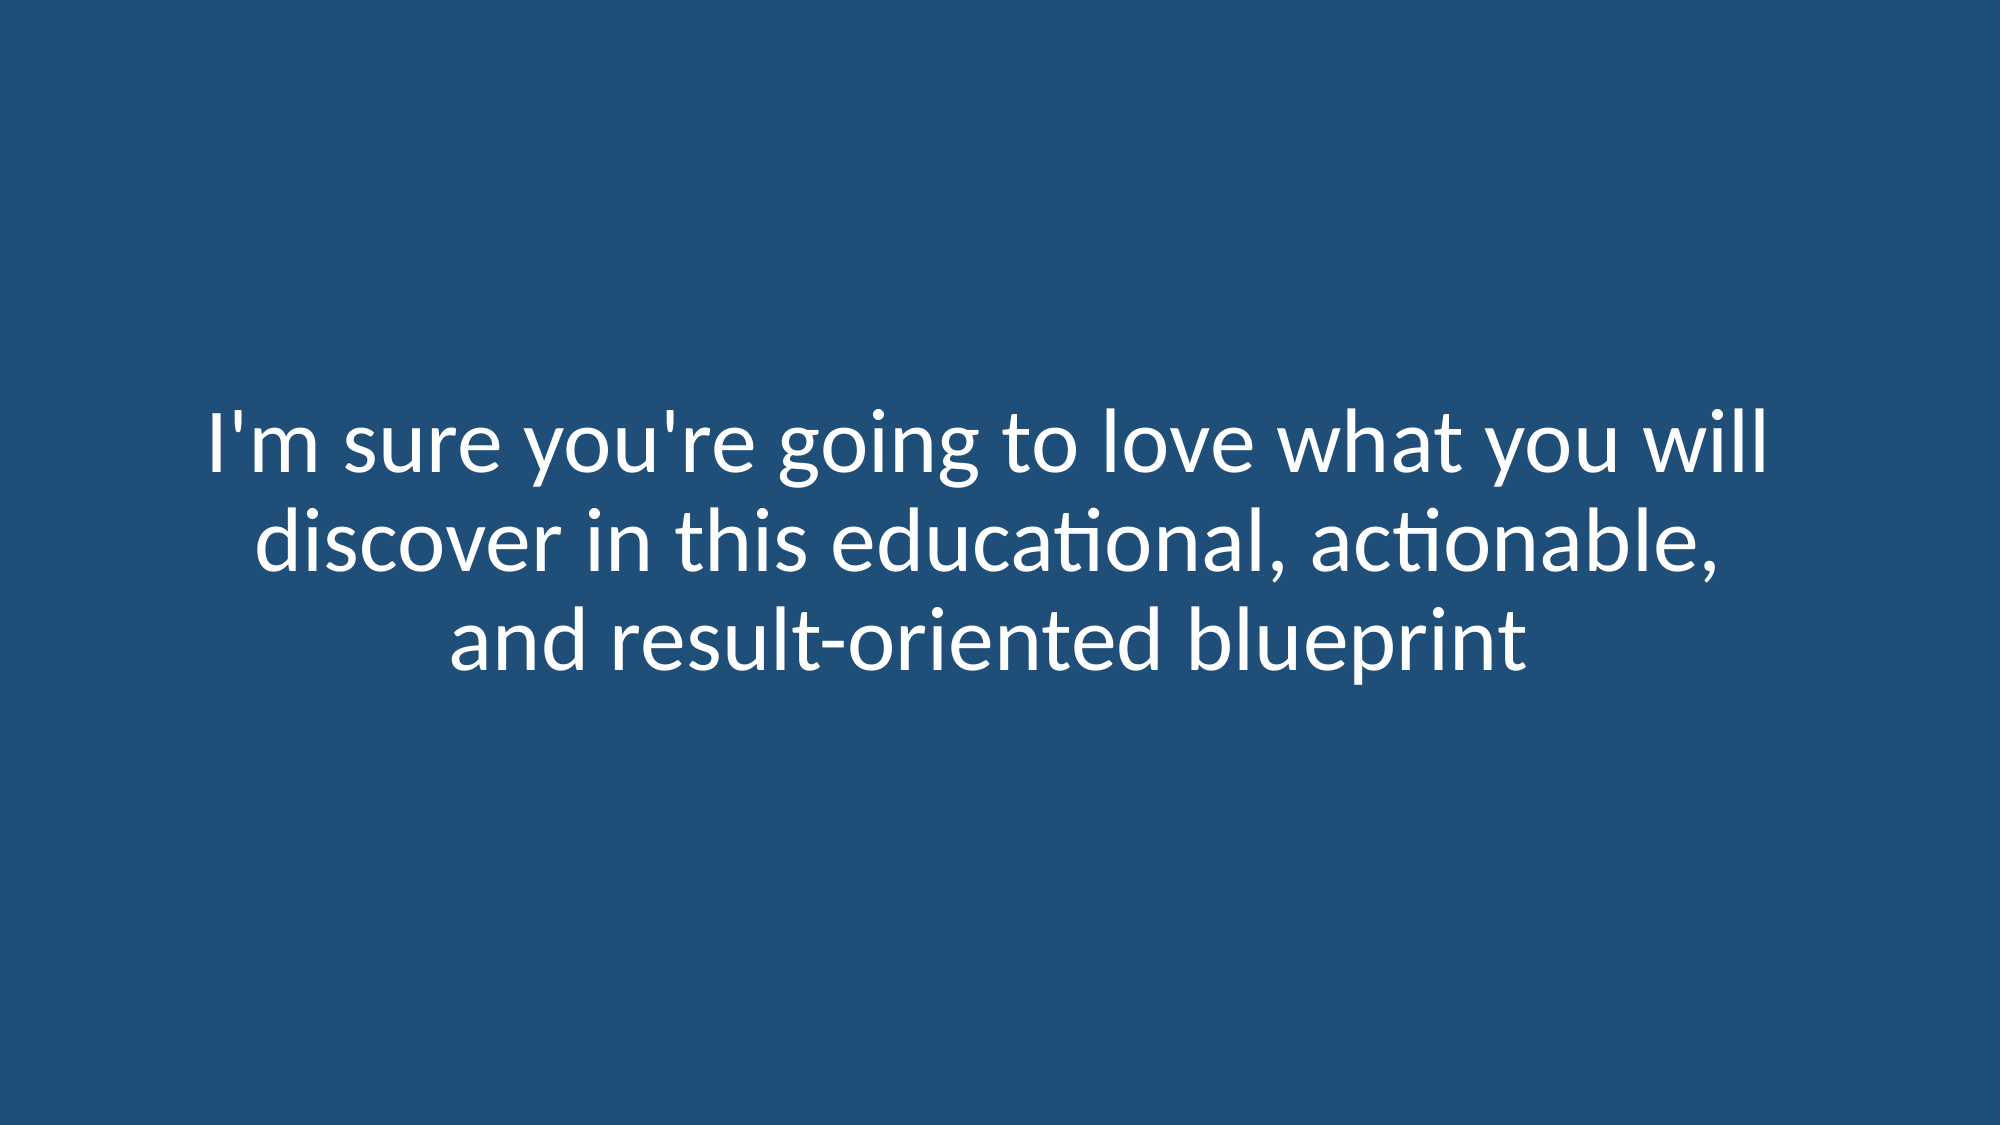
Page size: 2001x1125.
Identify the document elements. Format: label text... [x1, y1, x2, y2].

title I'm sure you're going to love what you will discover in this educational, actionable, and result-oriented blueprint [172, 481, 1807, 808]
